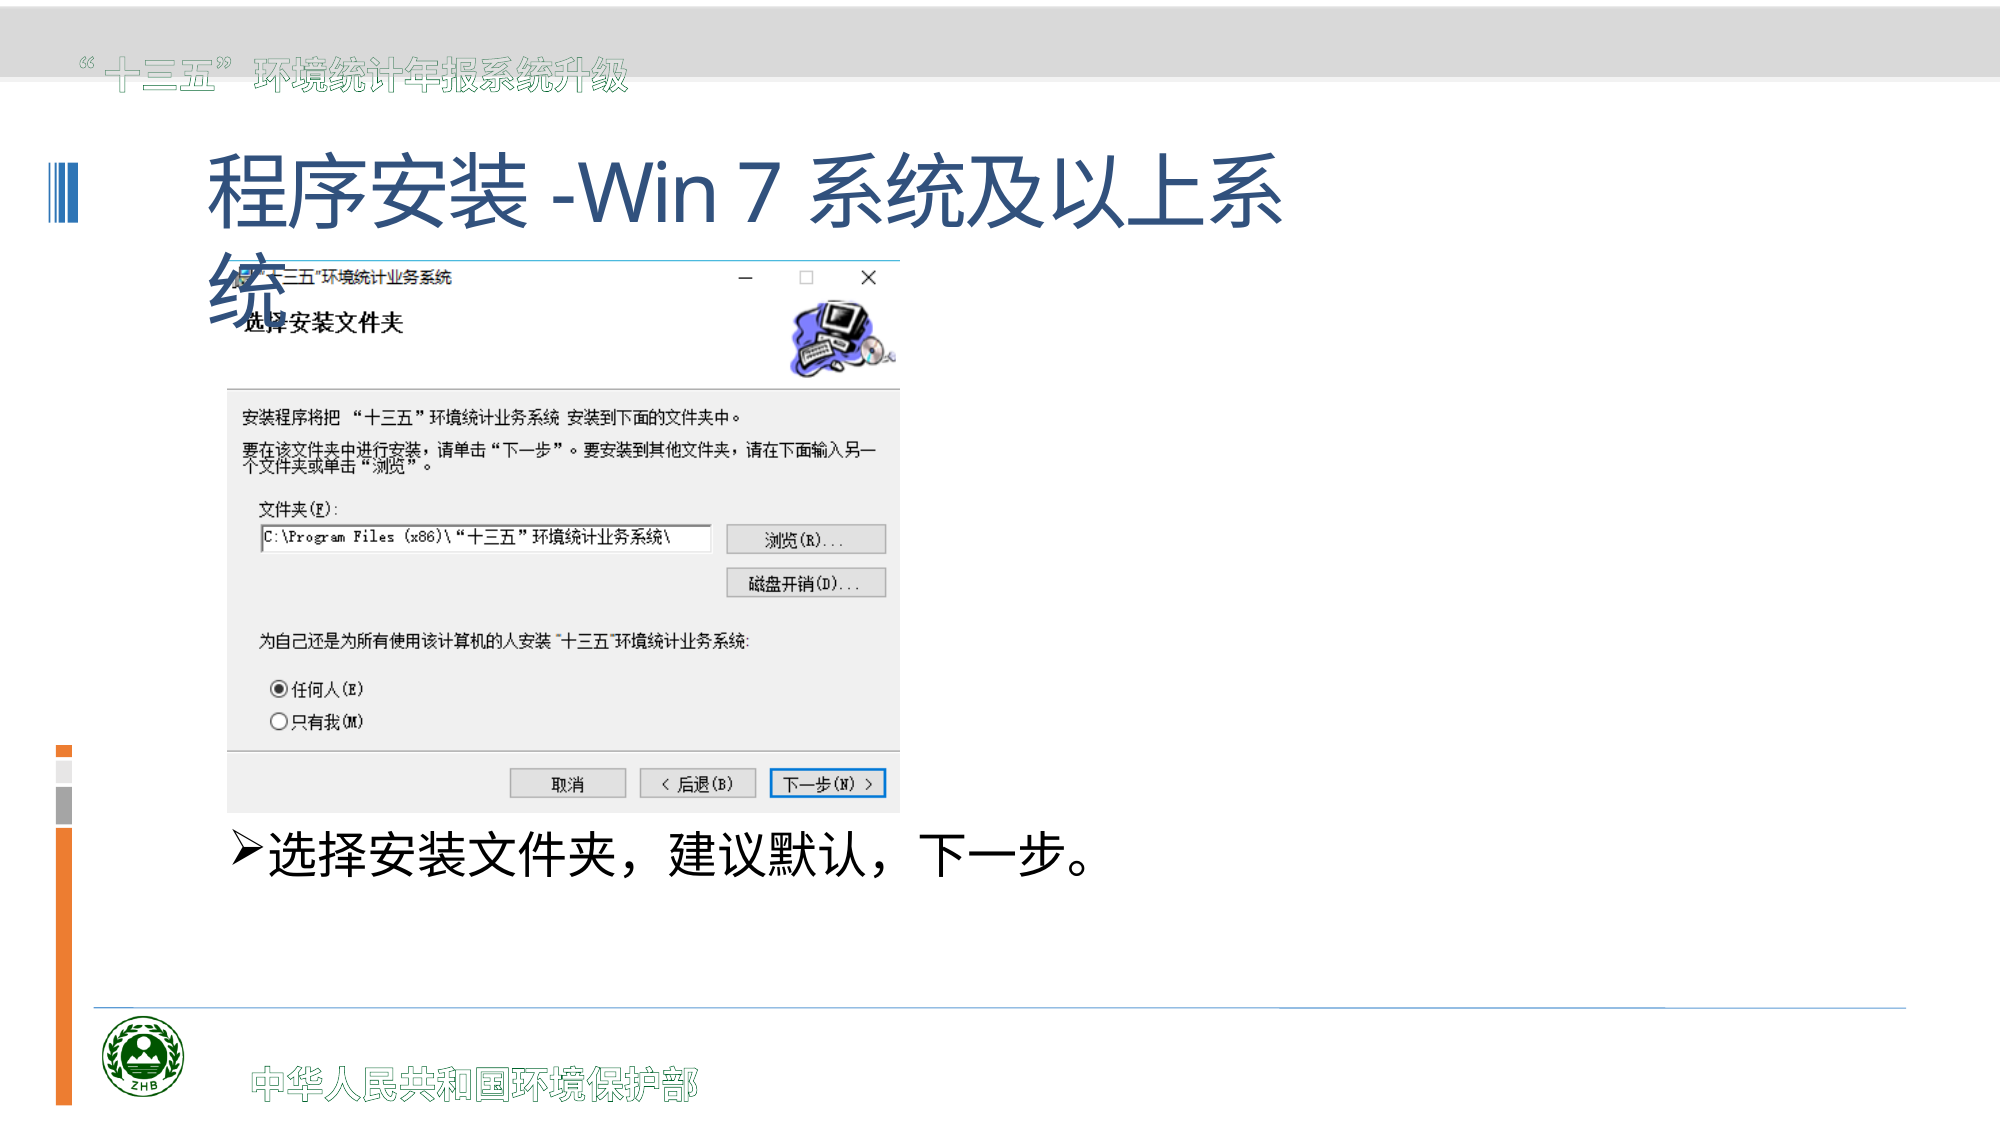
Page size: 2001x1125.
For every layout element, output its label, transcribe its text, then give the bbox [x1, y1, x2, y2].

picture [93, 1007, 188, 1106]
text_box 程序安装-Win 7系统及以上系统 [192, 131, 1343, 261]
picture [227, 260, 900, 813]
text_box 选择安装文件夹，建议默认，下一步。 [213, 816, 1842, 891]
